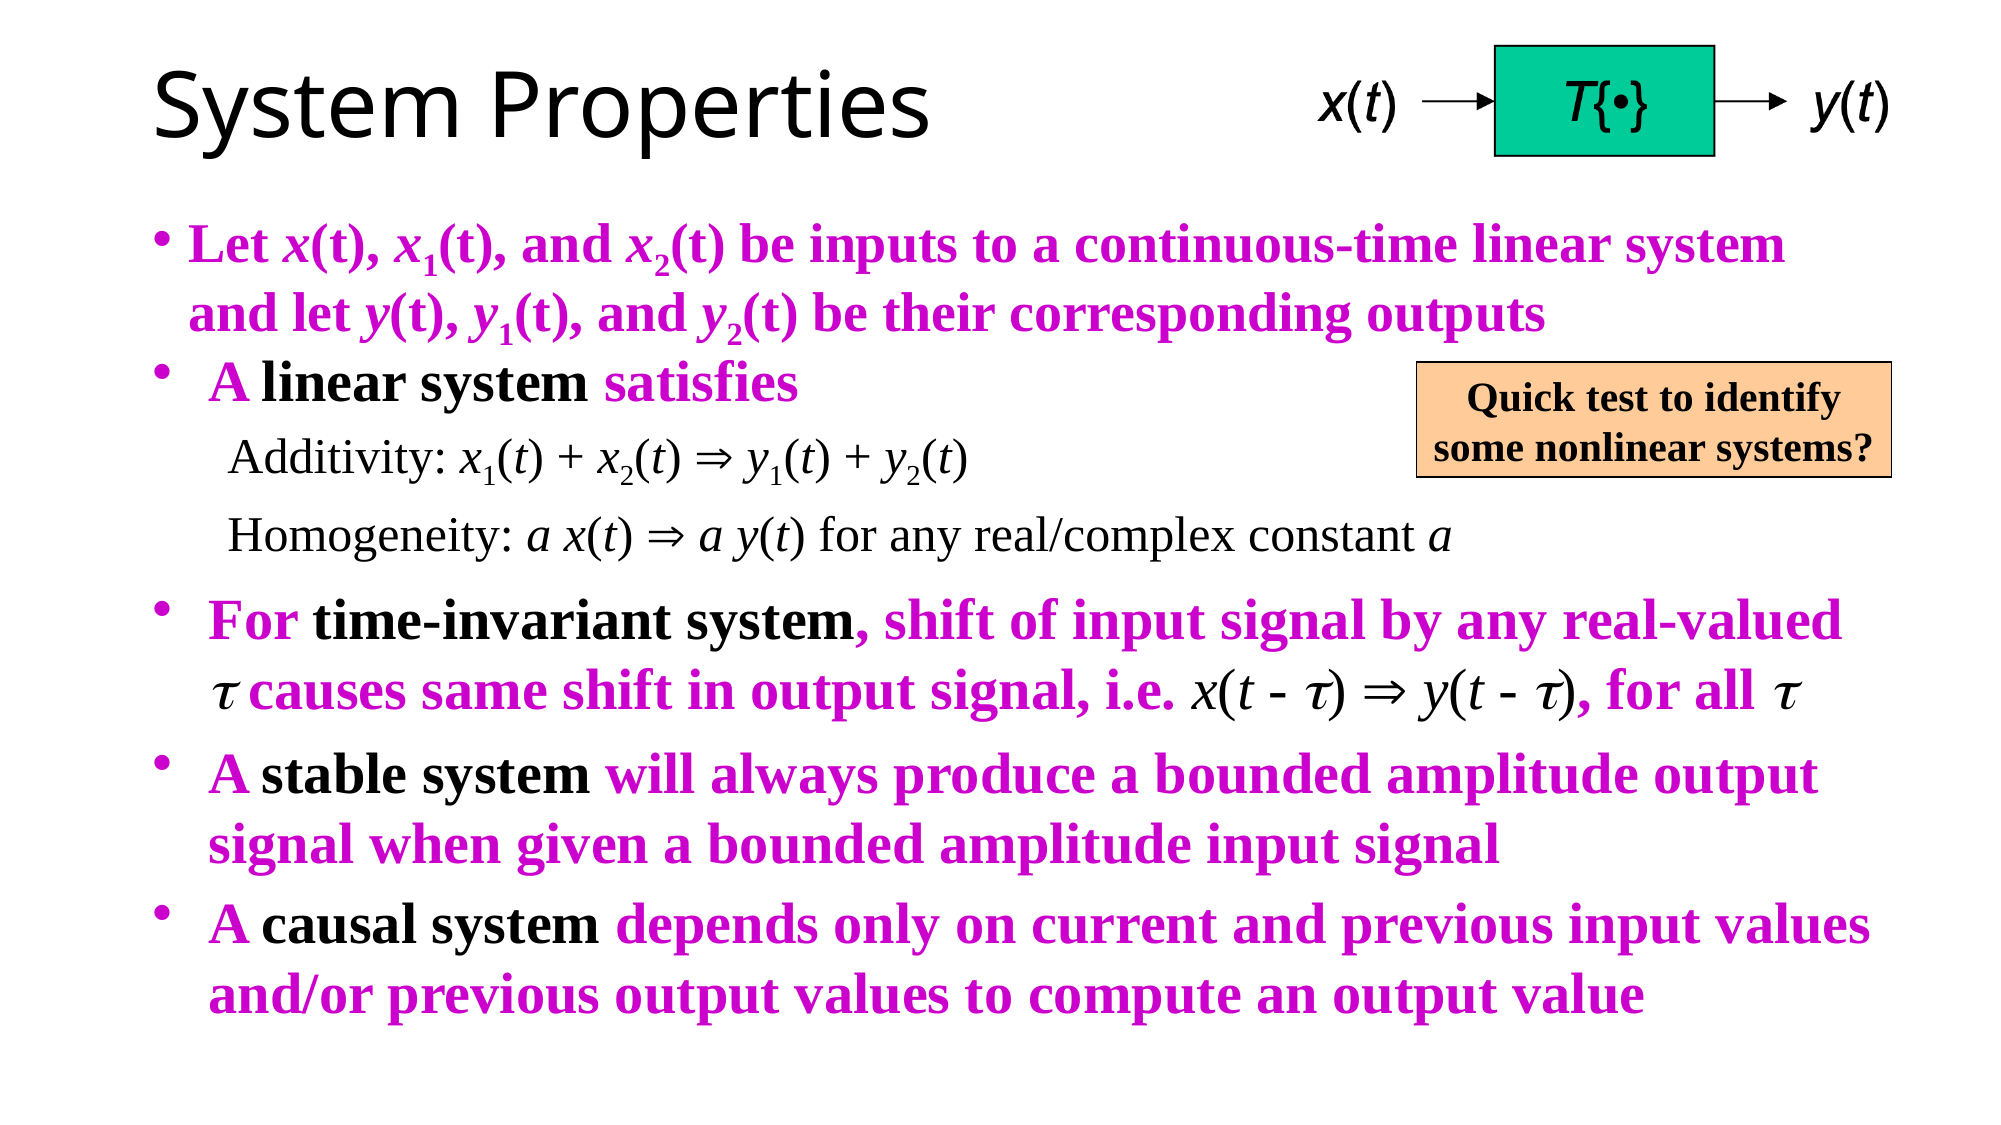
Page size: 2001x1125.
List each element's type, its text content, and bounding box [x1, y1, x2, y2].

text_box A linear system satisfies Additivity: x1(t) + x2(t)  y1(t) + y2(t) Homogeneity: a x(t)  a y(t) for any real/complex constant a [137, 335, 1500, 573]
text_box A stable system will always produce a bounded amplitude output signal when given a bounded amplitude input signal [137, 727, 1892, 877]
text_box Let x(t), x1(t), and x2(t) be inputs to a continuous-time linear system and let y(t), y1(t), and y2(t) be their corresponding outputs [137, 200, 1892, 353]
picture [1284, 42, 1923, 172]
title System Properties [137, 0, 1863, 200]
text_box For time-invariant system, shift of input signal by any real-valued t causes same shift in output signal, i.e. x(t - t)  y(t - t), for all t [137, 573, 1892, 727]
text_box Quick test to identify some nonlinear systems? [1500, 362, 1892, 477]
text_box A causal system depends only on current and previous input values and/or previous output values to compute an output value [137, 877, 1892, 1045]
